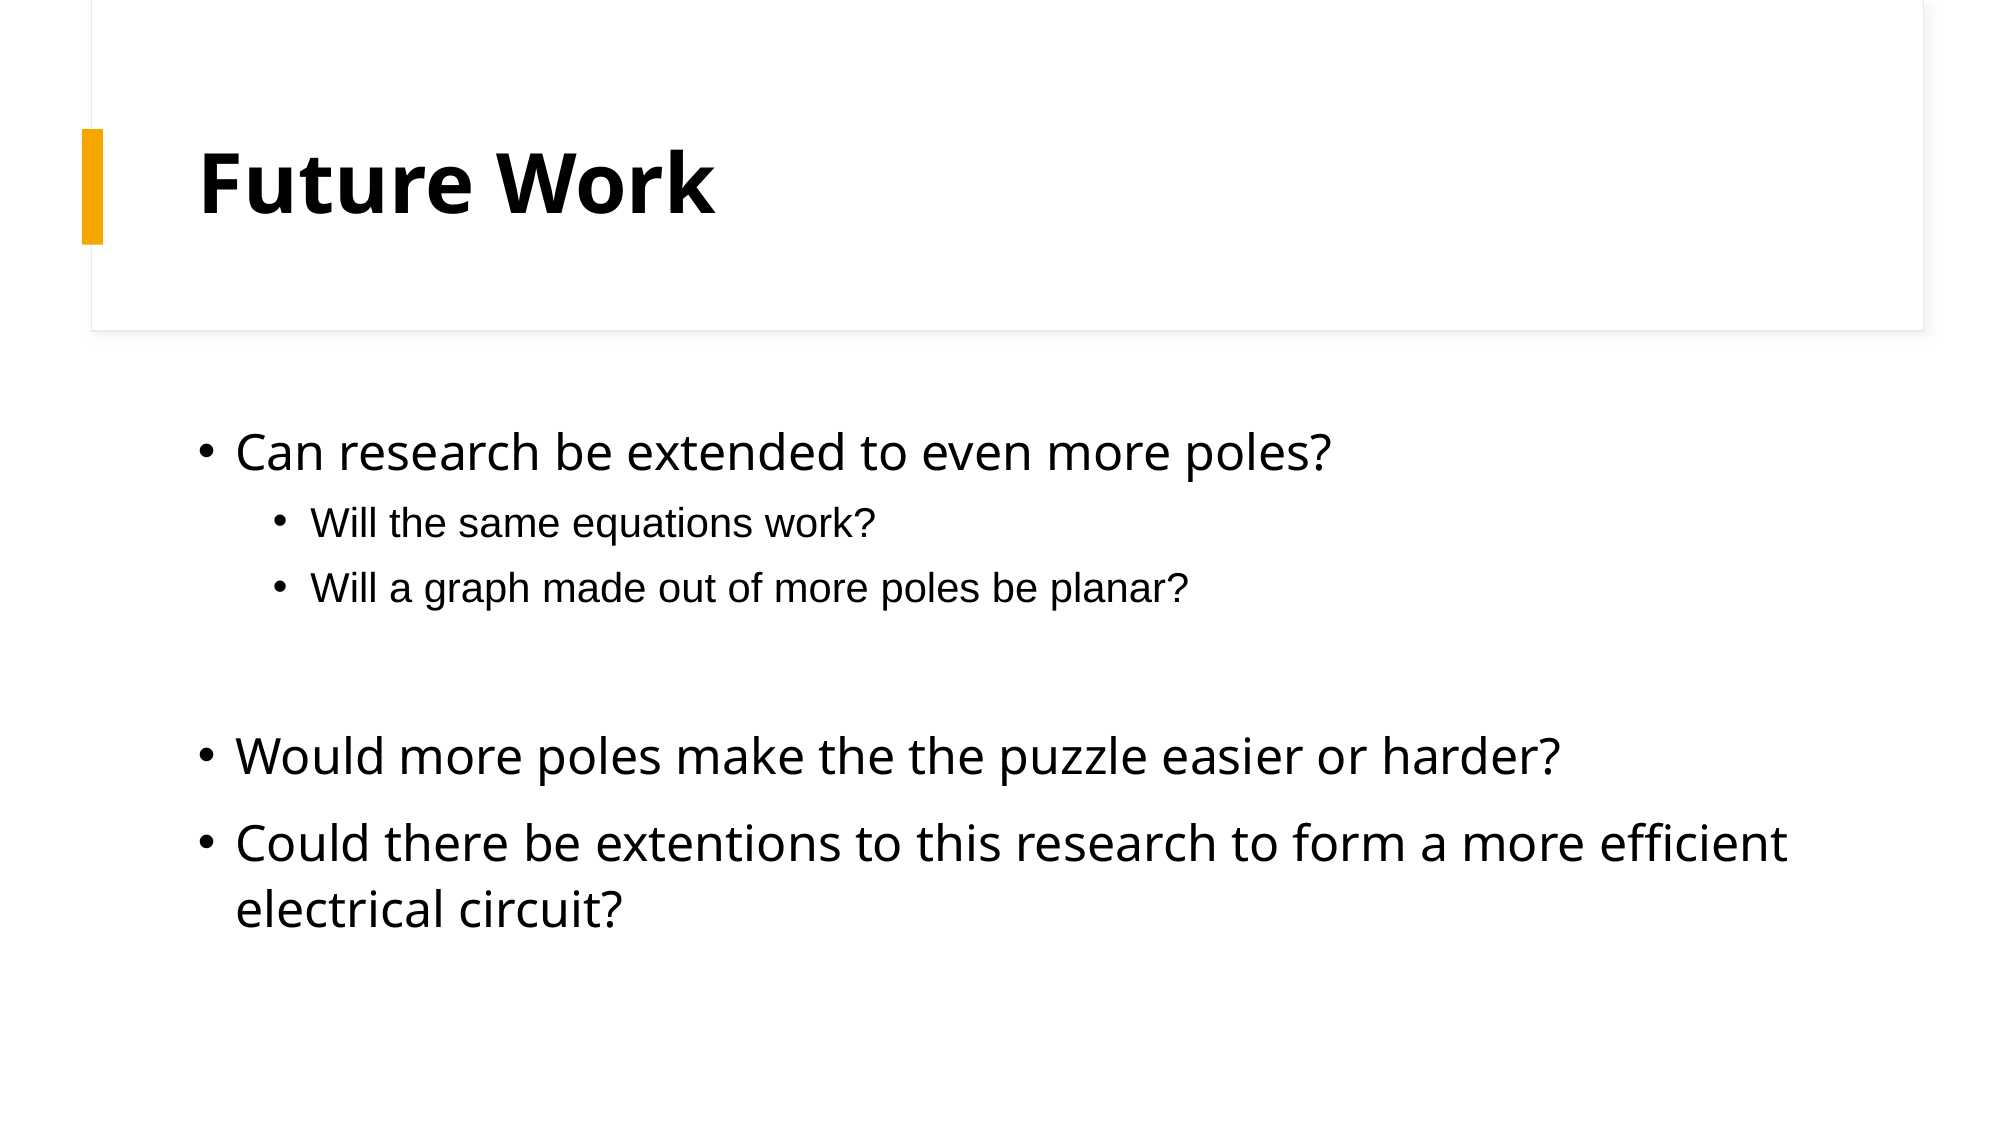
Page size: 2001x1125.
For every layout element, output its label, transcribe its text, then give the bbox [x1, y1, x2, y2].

list Can research be extended to even more poles? Will the same equations work? Will a graph made out of more poles be planar? Would more poles make the the puzzle easier or harder? Could there be extentions to this research to form a more efficient electrical circuit? [183, 406, 1851, 1013]
title Future Work [183, 90, 1851, 284]
